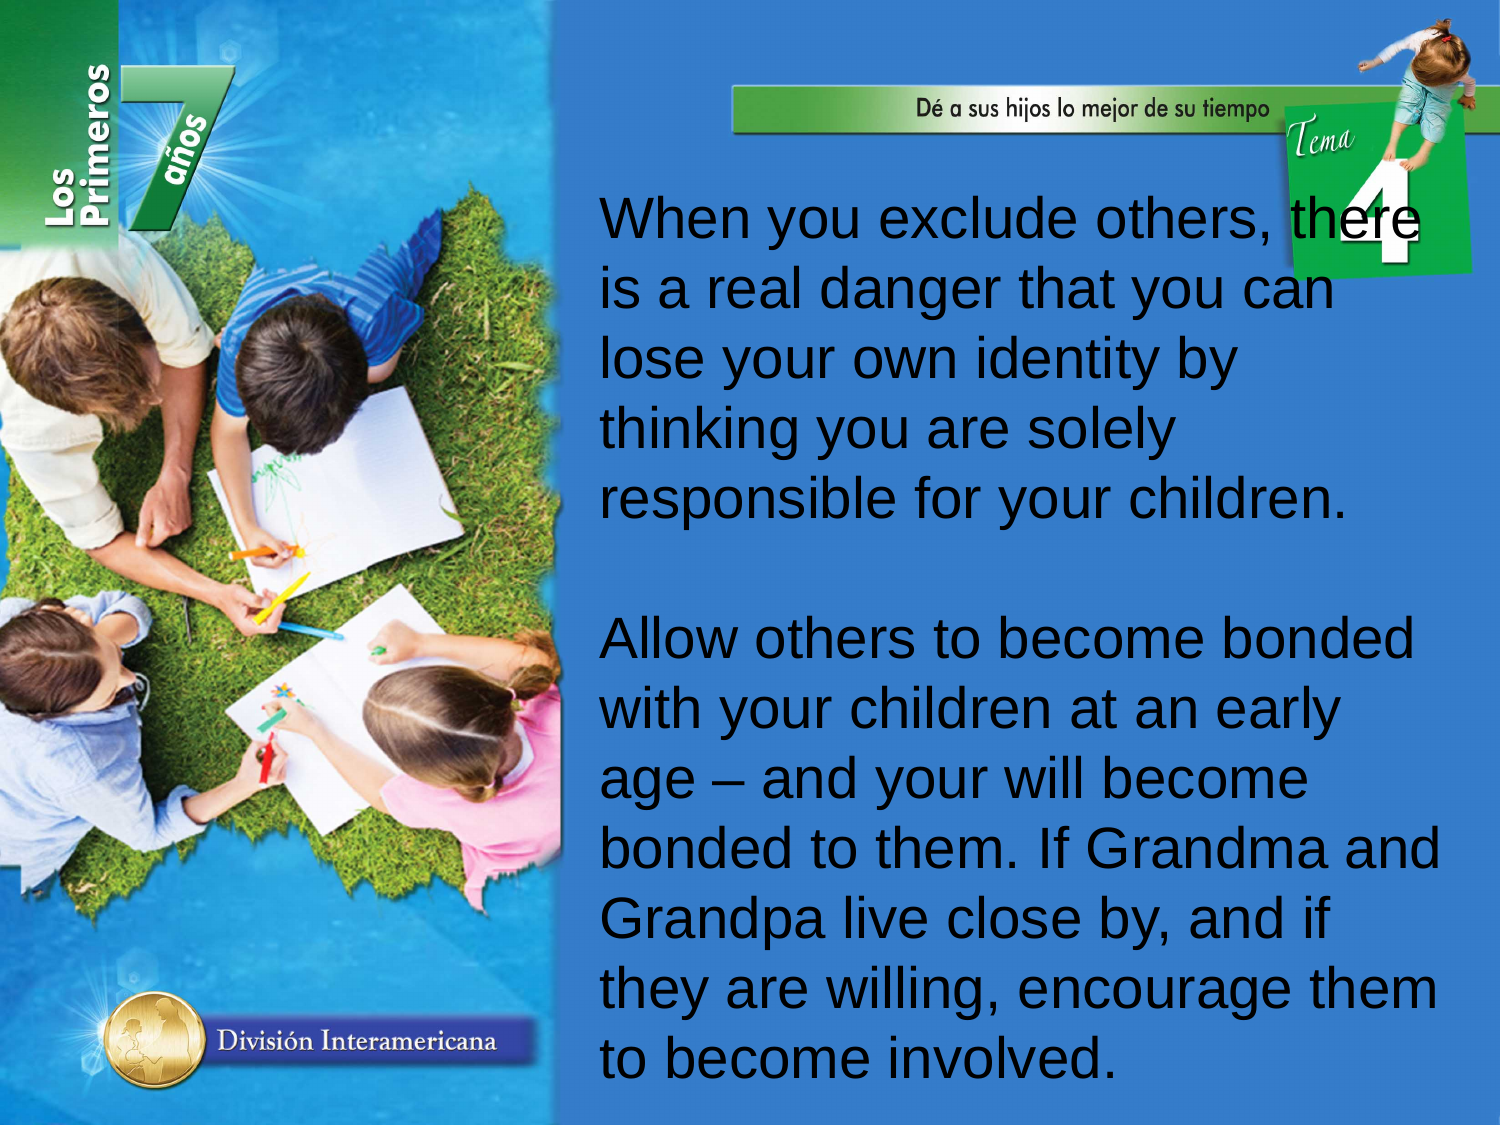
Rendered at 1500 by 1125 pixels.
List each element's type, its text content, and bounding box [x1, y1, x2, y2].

text_box When you exclude others, there is a real danger that you can lose your own identity by thinking you are solely responsible for your children. Allow others to become bonded with your children at an early age – and your will become bonded to them. If Grandma and Grandpa live close by, and if they are willing, encourage them to become involved. [584, 172, 1471, 1098]
picture [0, 0, 1500, 1125]
